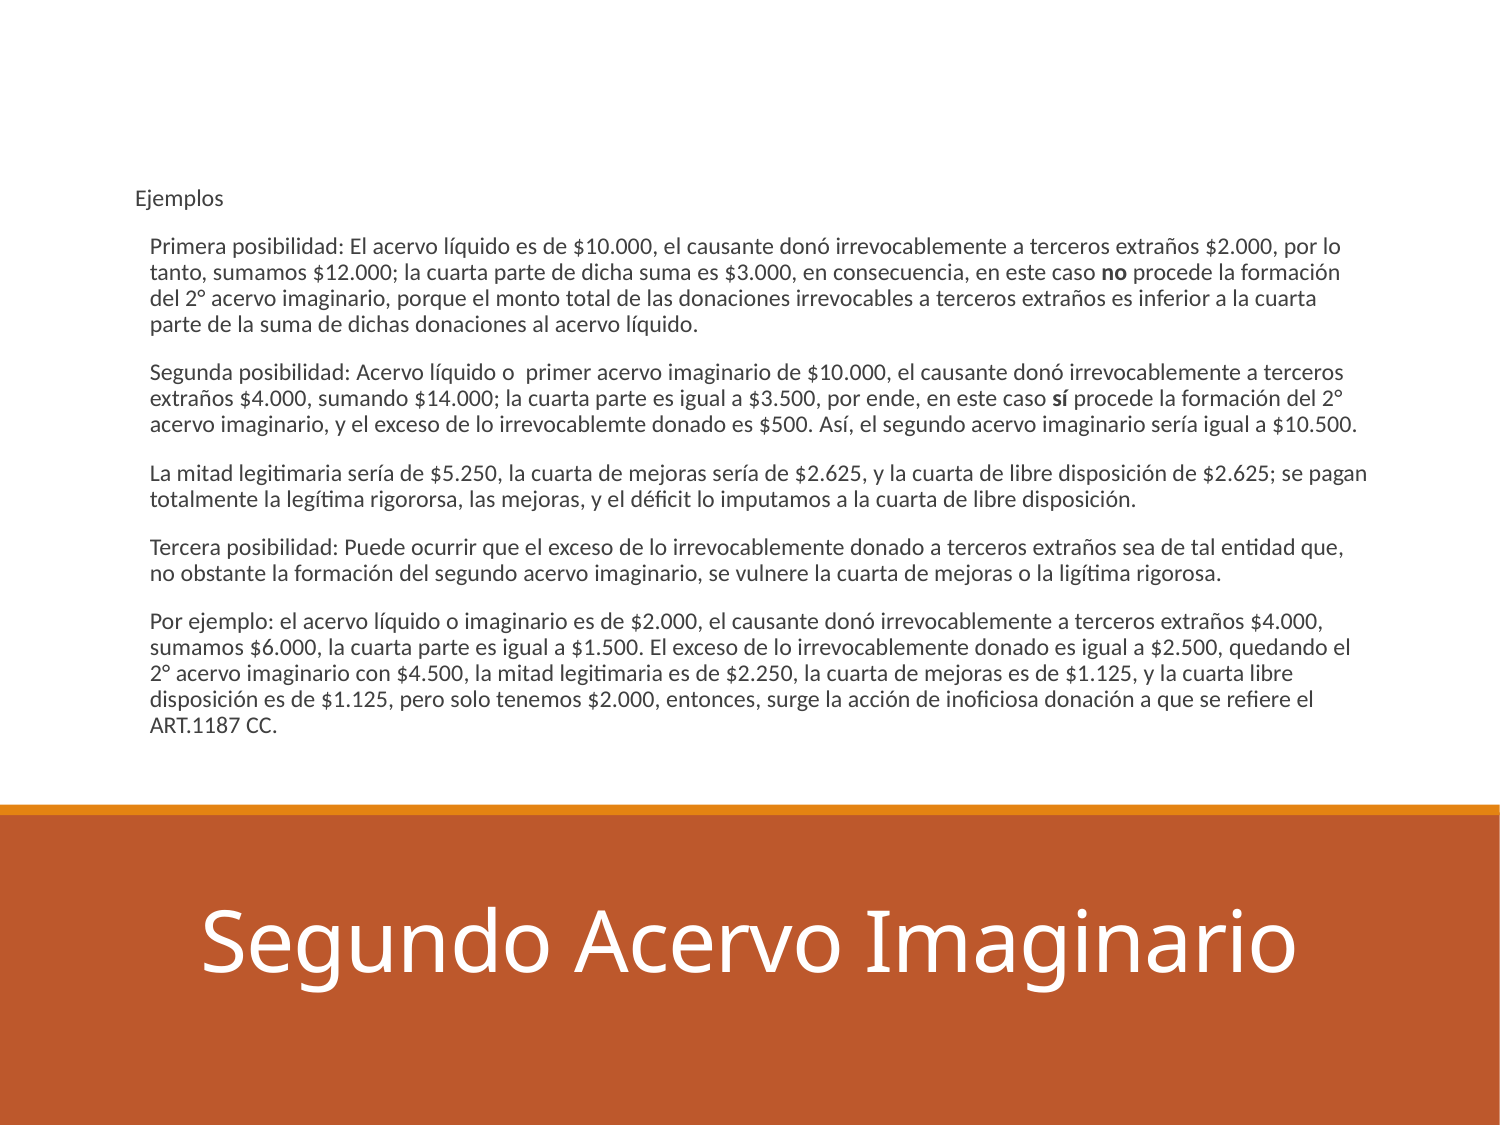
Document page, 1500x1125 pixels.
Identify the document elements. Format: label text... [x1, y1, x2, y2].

title Segundo Acervo Imaginario [131, 861, 1369, 1031]
text_box [0, 0, 1500, 803]
list Ejemplos Primera posibilidad: El acervo líquido es de $10.000, el causante donó irrevocablemente a terceros extraños $2.000, por lo tanto, sumamos $12.000; la cuarta parte de dicha suma es $3.000, en consecuencia, en este caso no procede la formación del 2° acervo imaginario, porque el monto total de las donaciones irrevocables a terceros extraños es inferior a la cuarta parte de la suma de dichas donaciones al acervo líquido. Segunda posibilidad: Acervo líquido o primer acervo imaginario de $10.000, el causante donó irrevocablemente a terceros extraños $4.000, sumando $14.000; la cuarta parte es igual a $3.500, por ende, en este caso sí procede la formación del 2° acervo imaginario, y el exceso de lo irrevocablemte donado es $500. Así, el segundo acervo imaginario sería igual a $10.500. La mitad legitimaria sería de $5.250, la cuarta de mejoras sería de $2.625, y la cuarta de libre disposición de $2.625; se pagan totalmente la legítima rigororsa, las mejoras, y el déficit lo imputamos a la cuarta de libre disposición. Tercera posibilidad: Puede ocurrir que el exceso de lo irrevocablemente donado a terceros extraños sea de tal entidad que, no obstante la formación del segundo acervo imaginario, se vulnere la cuarta de mejoras o la ligítima rigorosa. Por ejemplo: el acervo líquido o imaginario es de $2.000, el causante donó irrevocablemente a terceros extraños $4.000, sumamos $6.000, la cuarta parte es igual a $1.500. El exceso de lo irrevocablemente donado es igual a $2.500, quedando el 2° acervo imaginario con $4.500, la mitad legitimaria es de $2.250, la cuarta de mejoras es de $1.125, y la cuarta libre disposición es de $1.125, pero solo tenemos $2.000, entonces, surge la acción de inoficiosa donación a que se refiere el ART.1187 CC. [135, 178, 1369, 748]
text_box [0, 816, 1500, 1125]
text_box [0, 803, 1500, 816]
